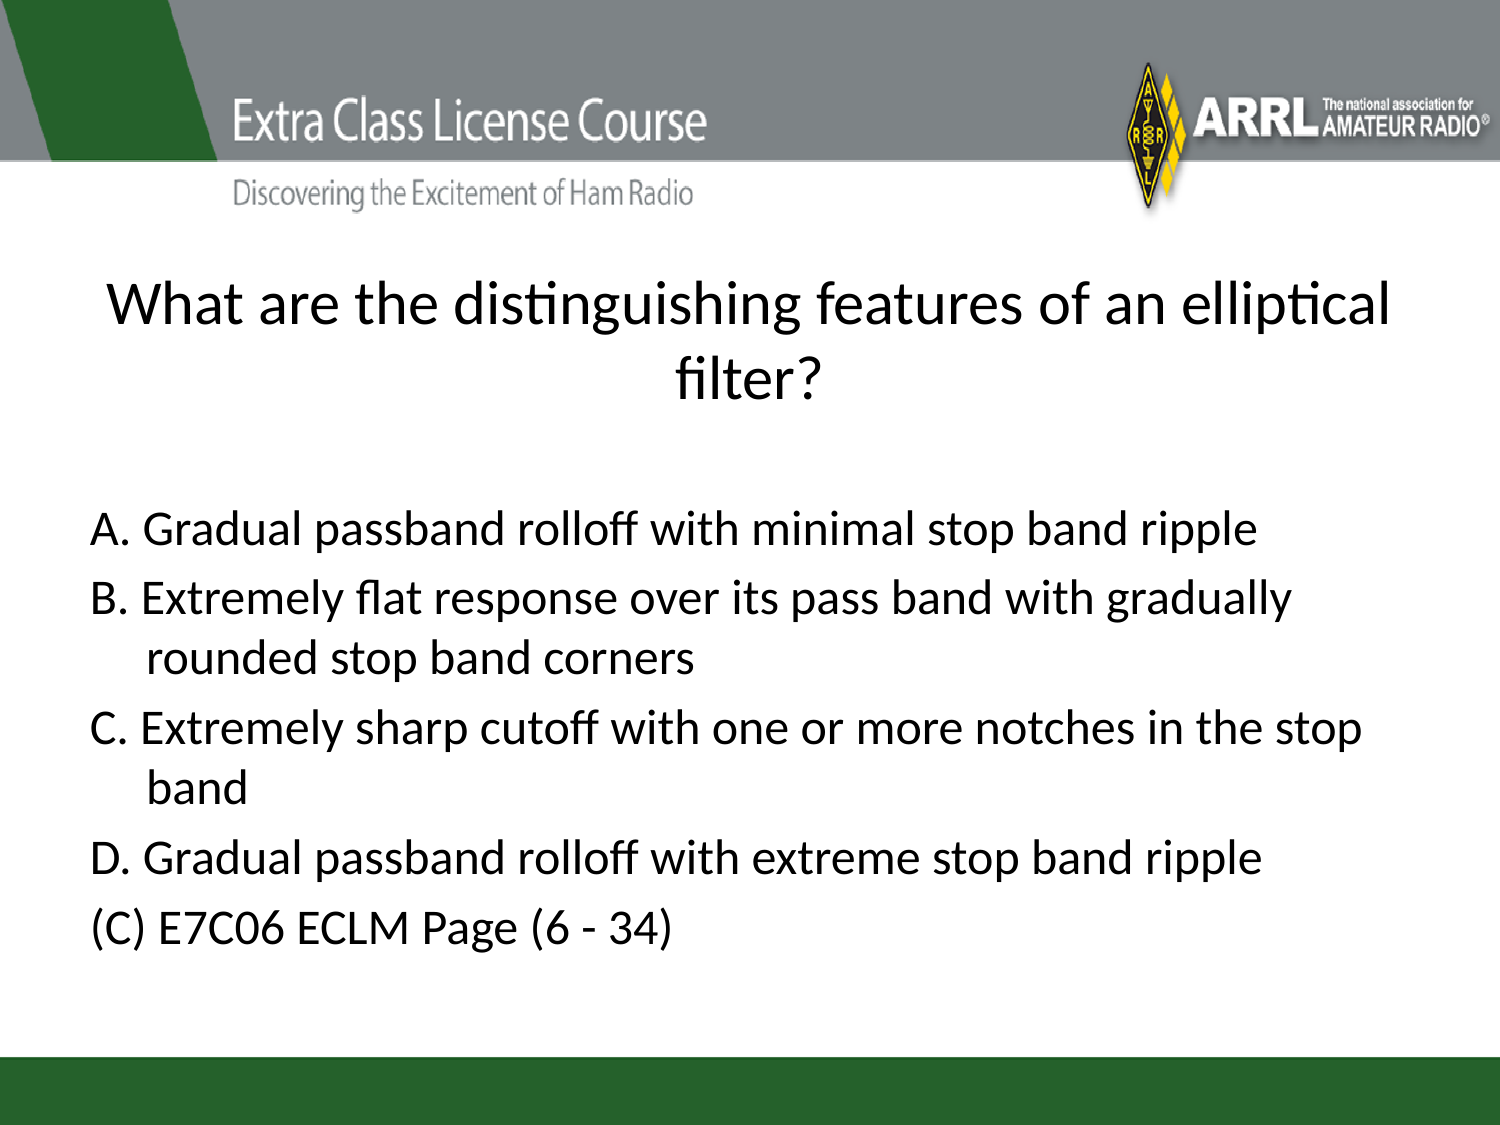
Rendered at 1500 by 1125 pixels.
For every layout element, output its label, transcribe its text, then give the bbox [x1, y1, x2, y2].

picture [0, 0, 1500, 1125]
list A. Gradual passband rolloff with minimal stop band ripple B. Extremely flat response over its pass band with gradually rounded stop band corners C. Extremely sharp cutoff with one or more notches in the stop band D. Gradual passband rolloff with extreme stop band ripple (C) E7C06 ECLM Page (6 - 34) [75, 487, 1425, 1005]
title What are the distinguishing features of an elliptical filter? [75, 254, 1425, 435]
